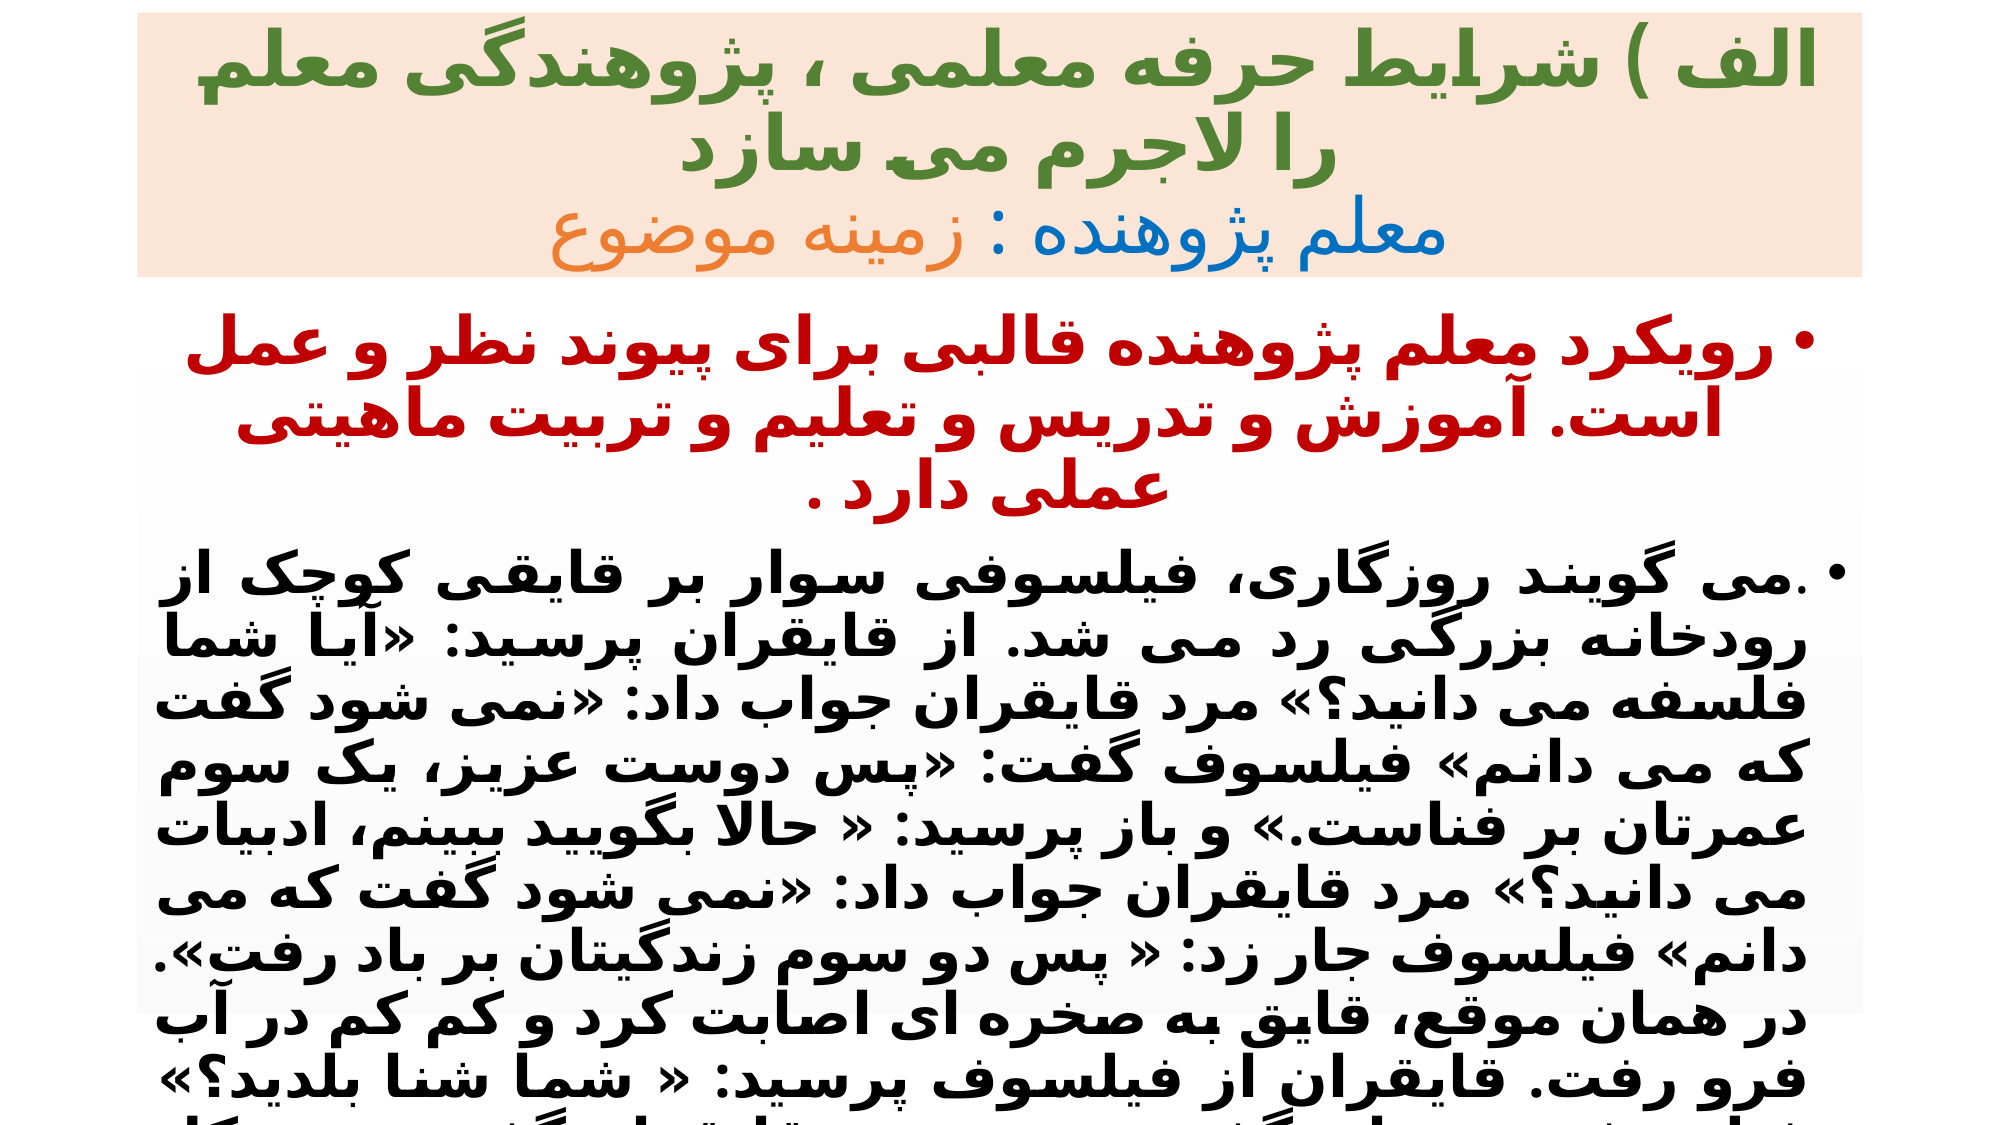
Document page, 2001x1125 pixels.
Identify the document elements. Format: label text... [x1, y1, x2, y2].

title الف ) شرایط حرفه معلمی ، پژوهندگی معلم را لاجرم می سازد معلم پژوهنده : زمینه موضوع [137, 12, 1863, 278]
list رویکرد معلم پژوهنده قالبی برای پیوند نظر و عمل است. آموزش و تدریس و تعلیم و تربیت ماهیتی عملی دارد . .می گویند روزگاری، فیلسوفی سوار بر قایقی کوچک از رودخانه بزرگی رد می شد. از قایقران پرسید: «آیا شما فلسفه می دانید؟» مرد قایقران جواب داد: «نمی شود گفت که می دانم» فیلسوف گفت: «پس دوست عزیز، یک سوم عمرتان بر فناست.» و باز پرسید: « حالا بگویید ببینم، ادبیات می دانید؟» مرد قایقران جواب داد: «نمی شود گفت که می دانم» فیلسوف جار زد: « پس دو سوم زندگیتان بر باد رفت». در همان موقع، قایق به صخره ای اصابت کرد و کم کم در آب فرو رفت. قایقران از فیلسوف پرسید: « شما شنا بلدید؟» فیلسوف در جواب گفت: «خیر» مرد قایقران گفت: «پس کل زندگی شما بر باد رفت». [137, 299, 1863, 1014]
